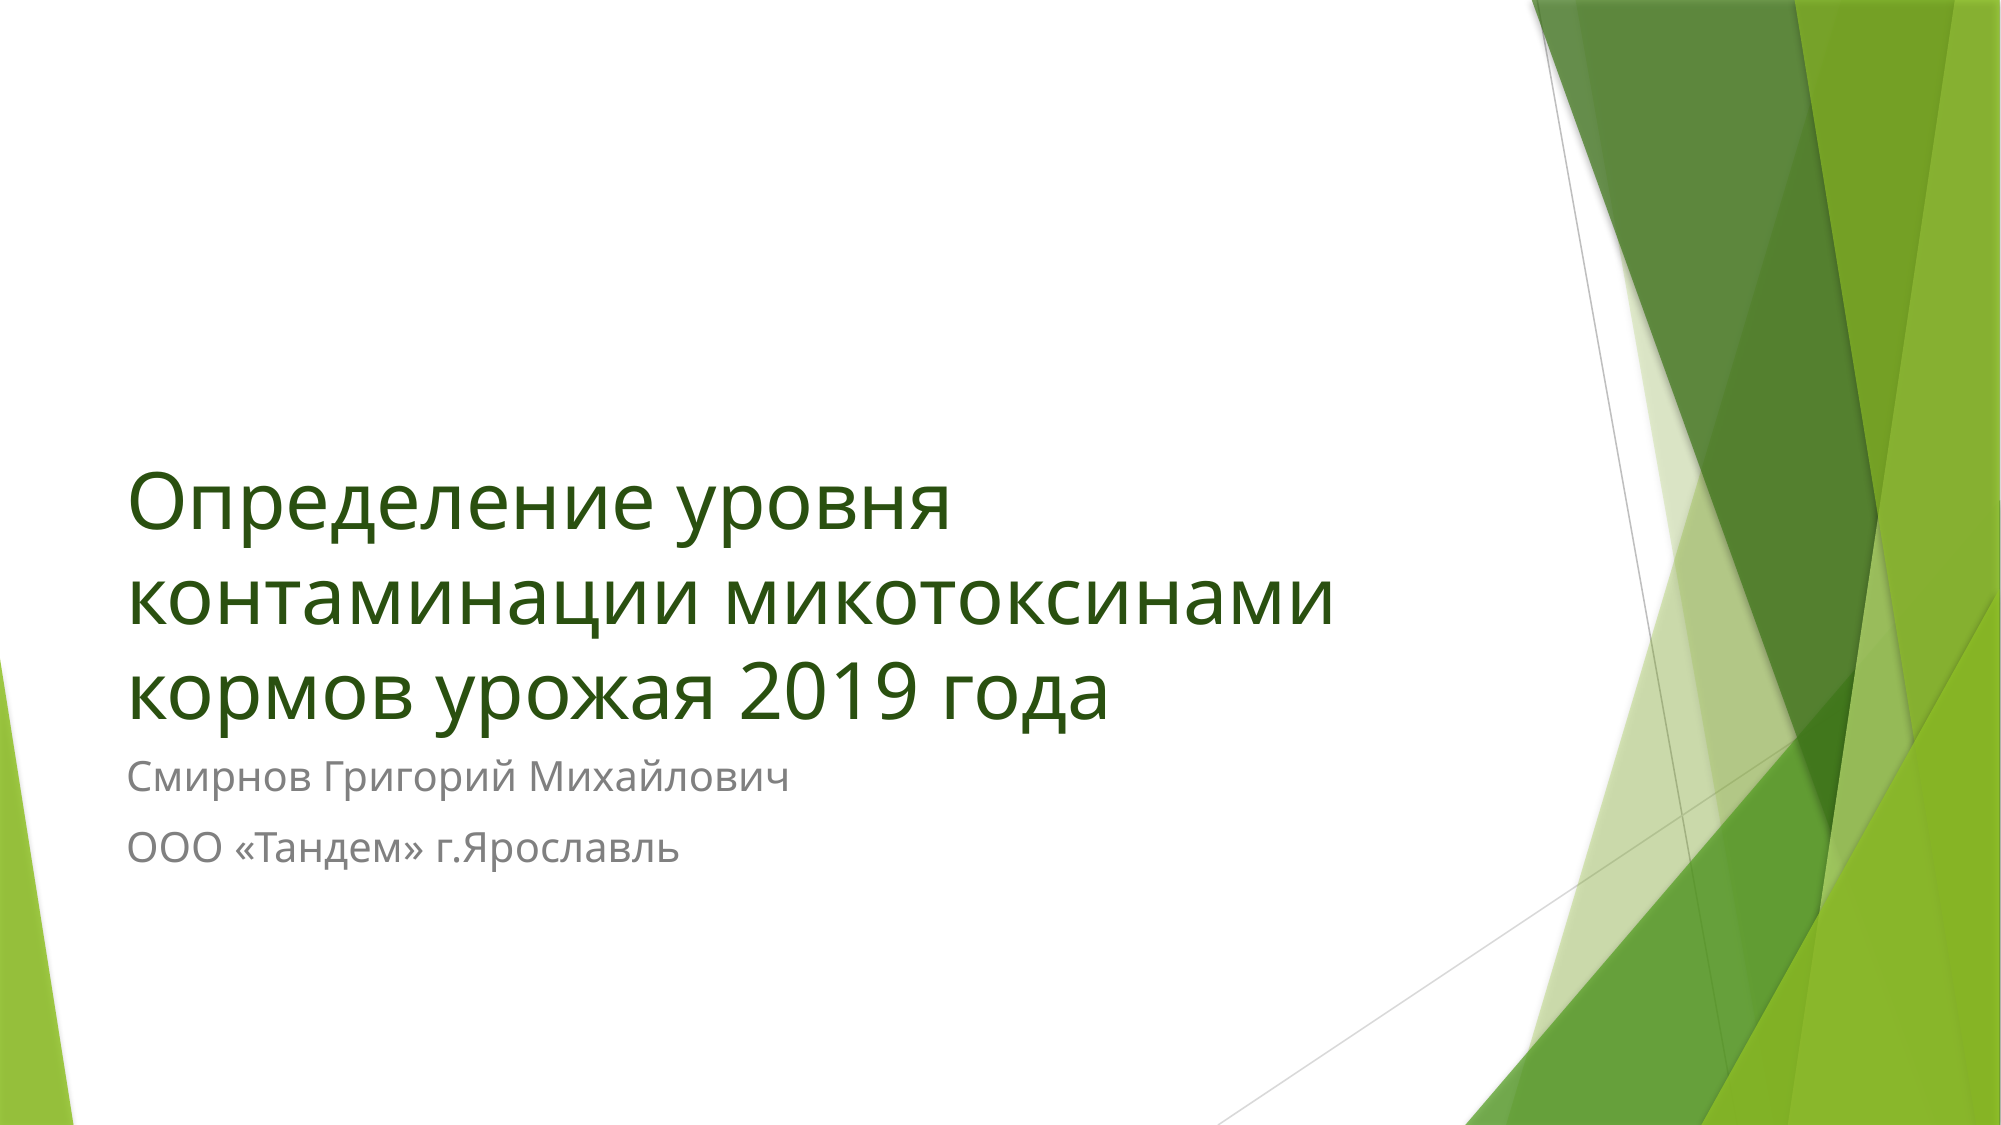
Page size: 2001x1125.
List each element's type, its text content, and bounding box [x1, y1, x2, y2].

list Смирнов Григорий Михайлович ООО «Тандем» г.Ярославль [111, 742, 1522, 884]
title Определение уровня контаминации микотоксинами кормов урожая 2019 года [111, 443, 1522, 742]
